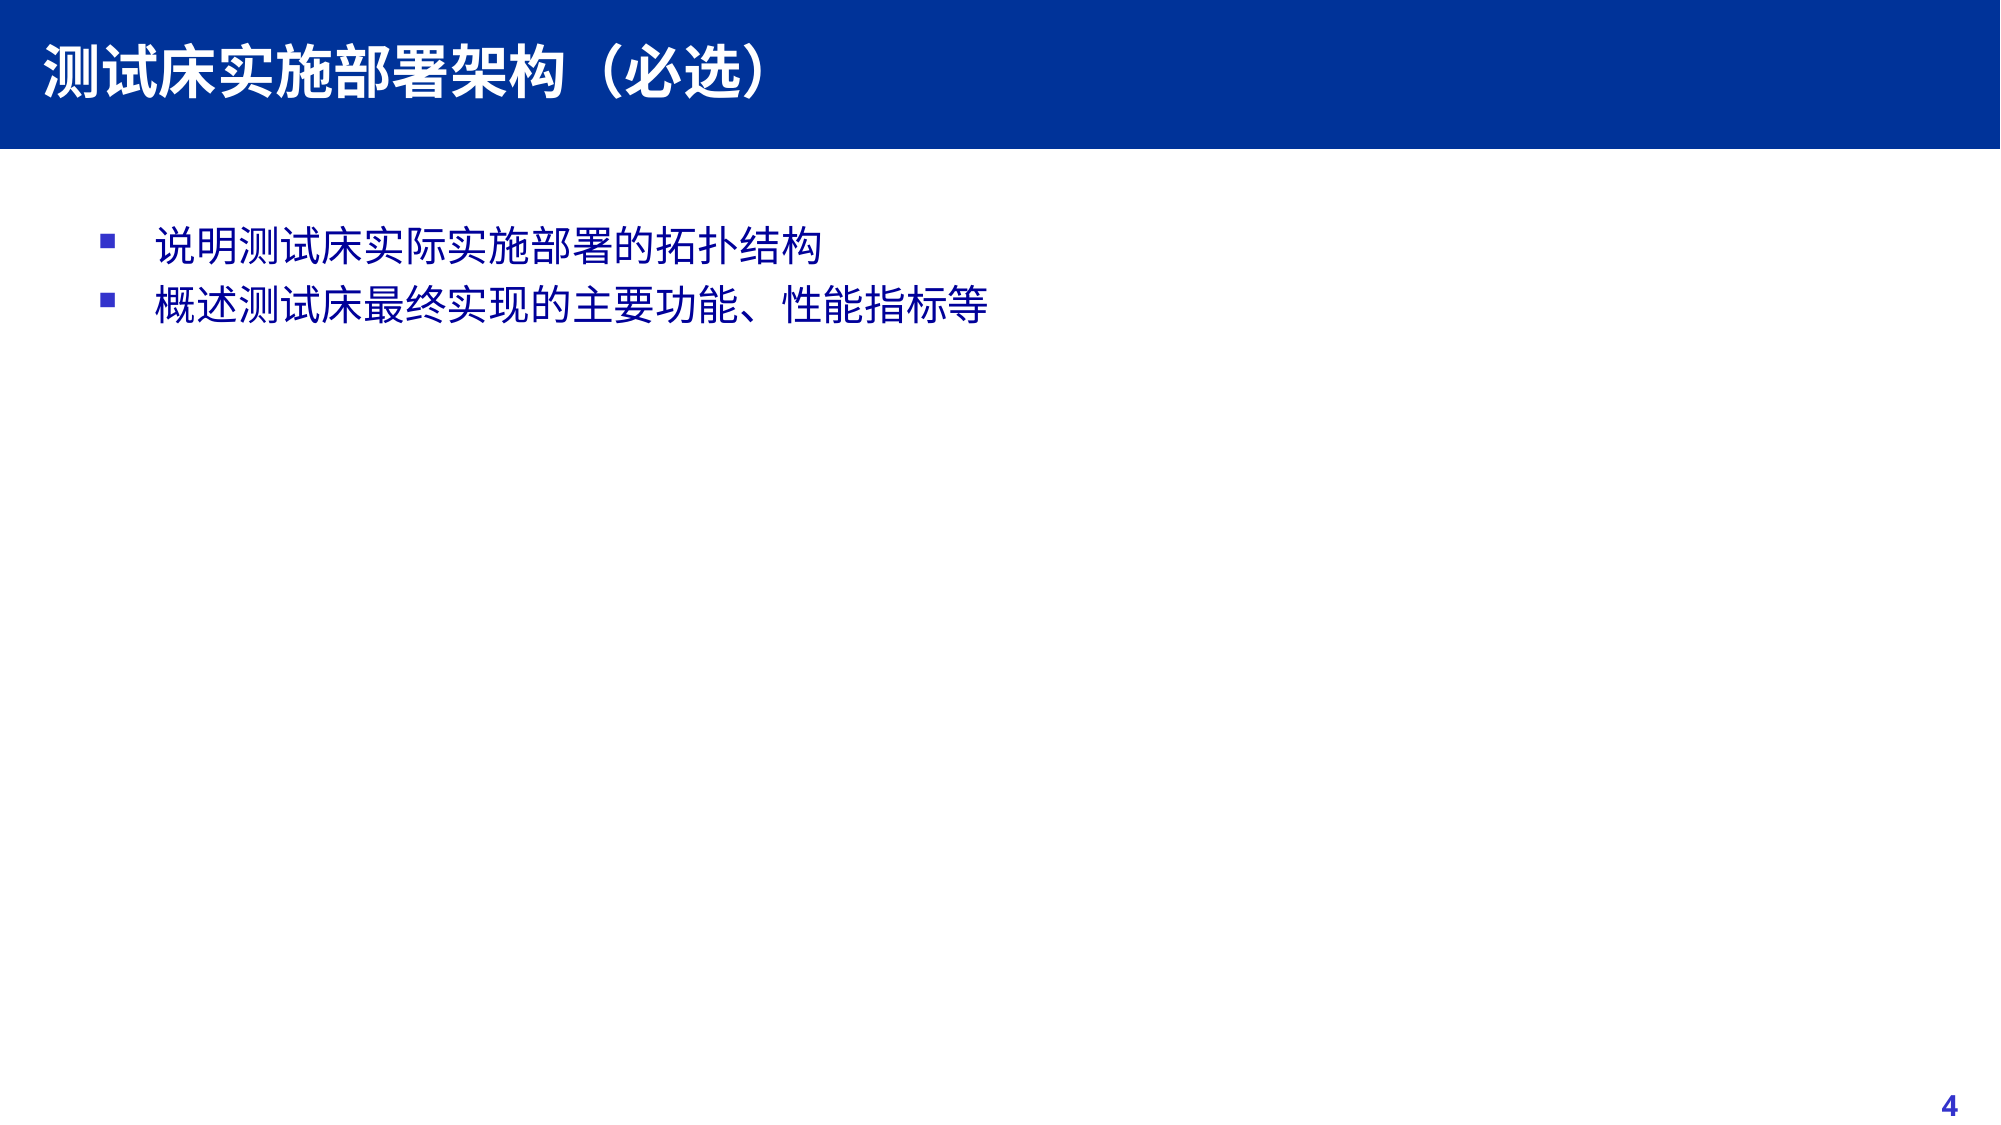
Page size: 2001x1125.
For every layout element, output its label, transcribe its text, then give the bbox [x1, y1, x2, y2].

list 说明测试床实际实施部署的拓扑结构 概述测试床最终实现的主要功能、性能指标等 [83, 212, 1917, 894]
title 测试床实施部署架构（必选） [0, 0, 2000, 145]
